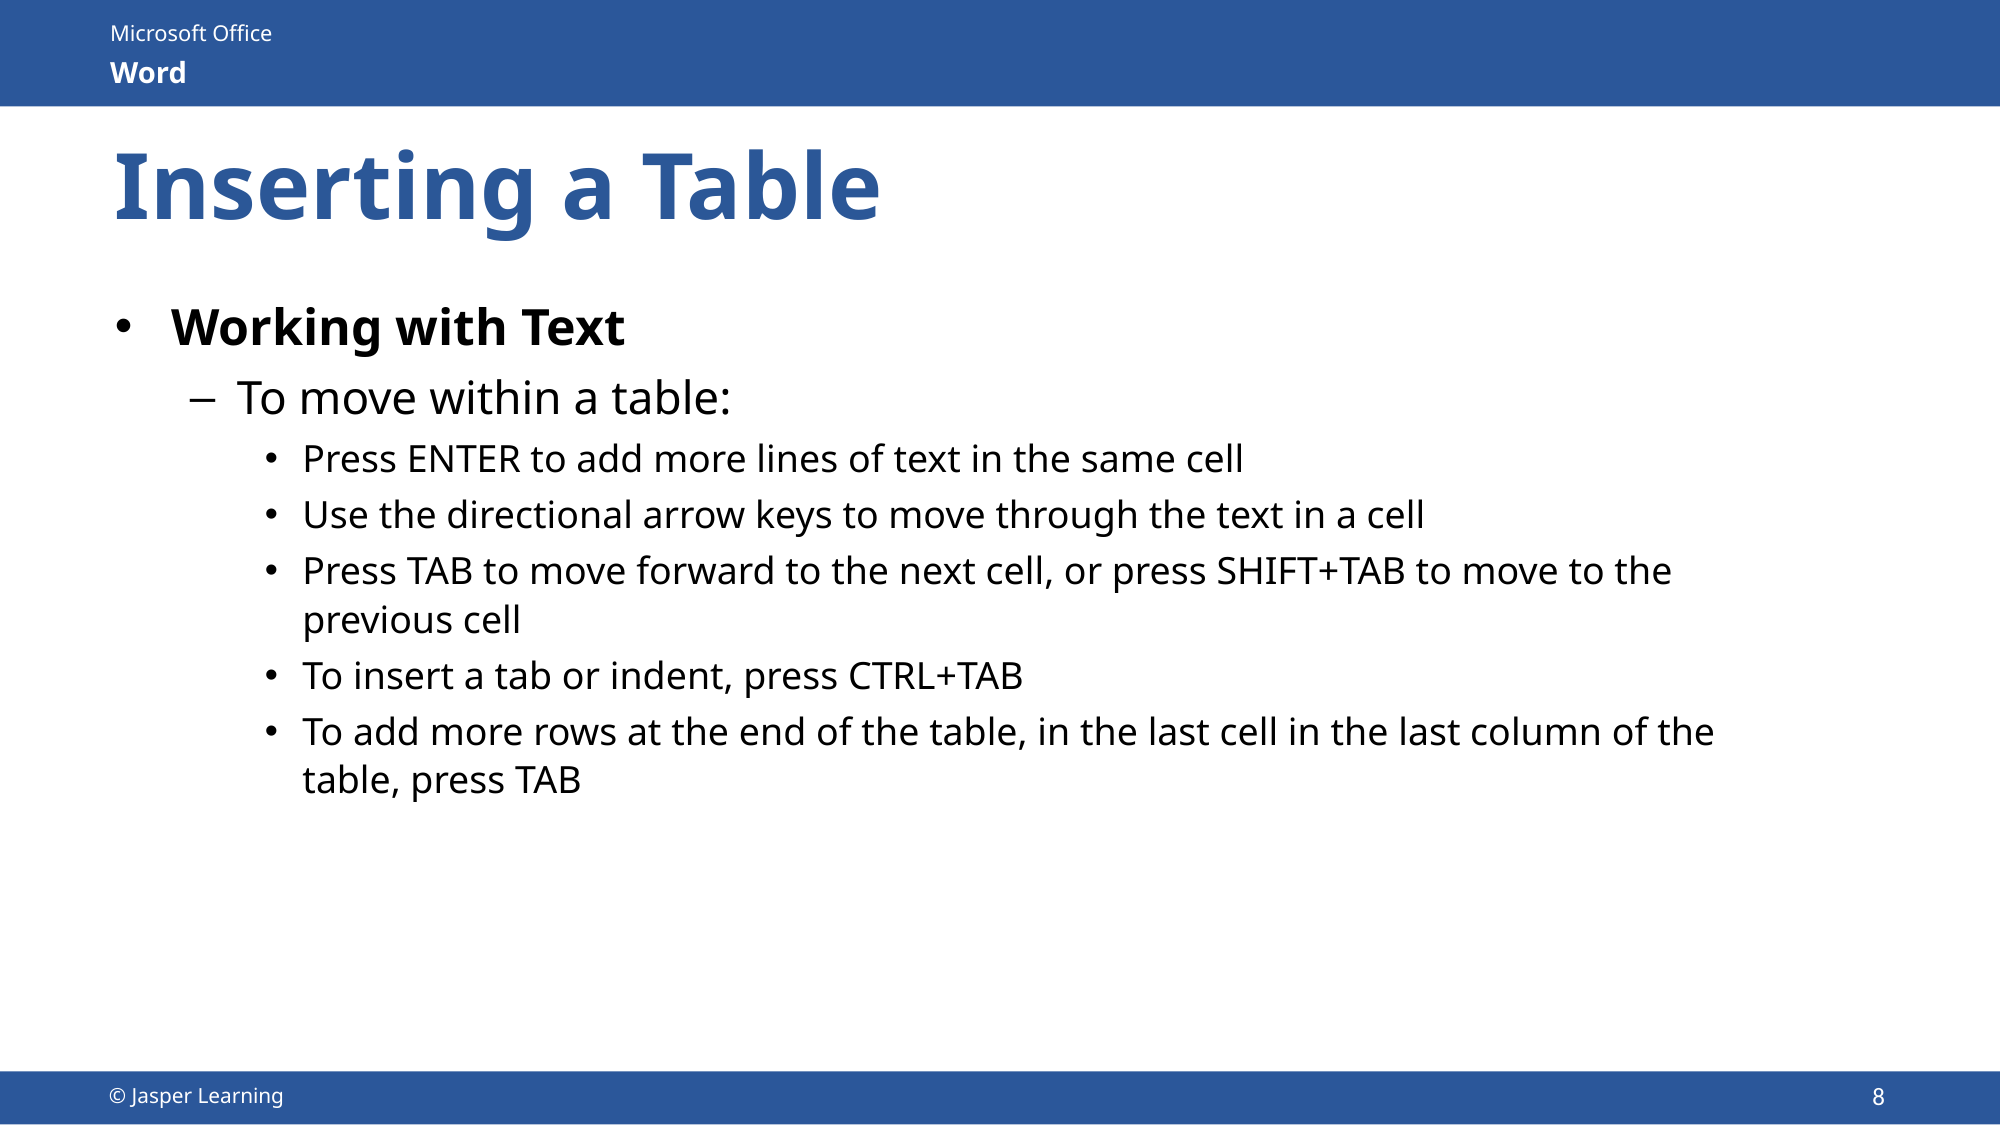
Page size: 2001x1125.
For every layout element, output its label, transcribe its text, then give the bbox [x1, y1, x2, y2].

title Inserting a Table [99, 118, 1866, 248]
list Working with Text To move within a table: Press ENTER to add more lines of text in the same cell Use the directional arrow keys to move through the text in a cell Press TAB to move forward to the next cell, or press SHIFT+TAB to move to the previous cell To insert a tab or indent, press CTRL+TAB To add more rows at the end of the table, in the last cell in the last column of the table, press TAB [99, 283, 1836, 1026]
slide_number 8 [1433, 1065, 1900, 1125]
footer © Jasper Learning [94, 1066, 769, 1125]
